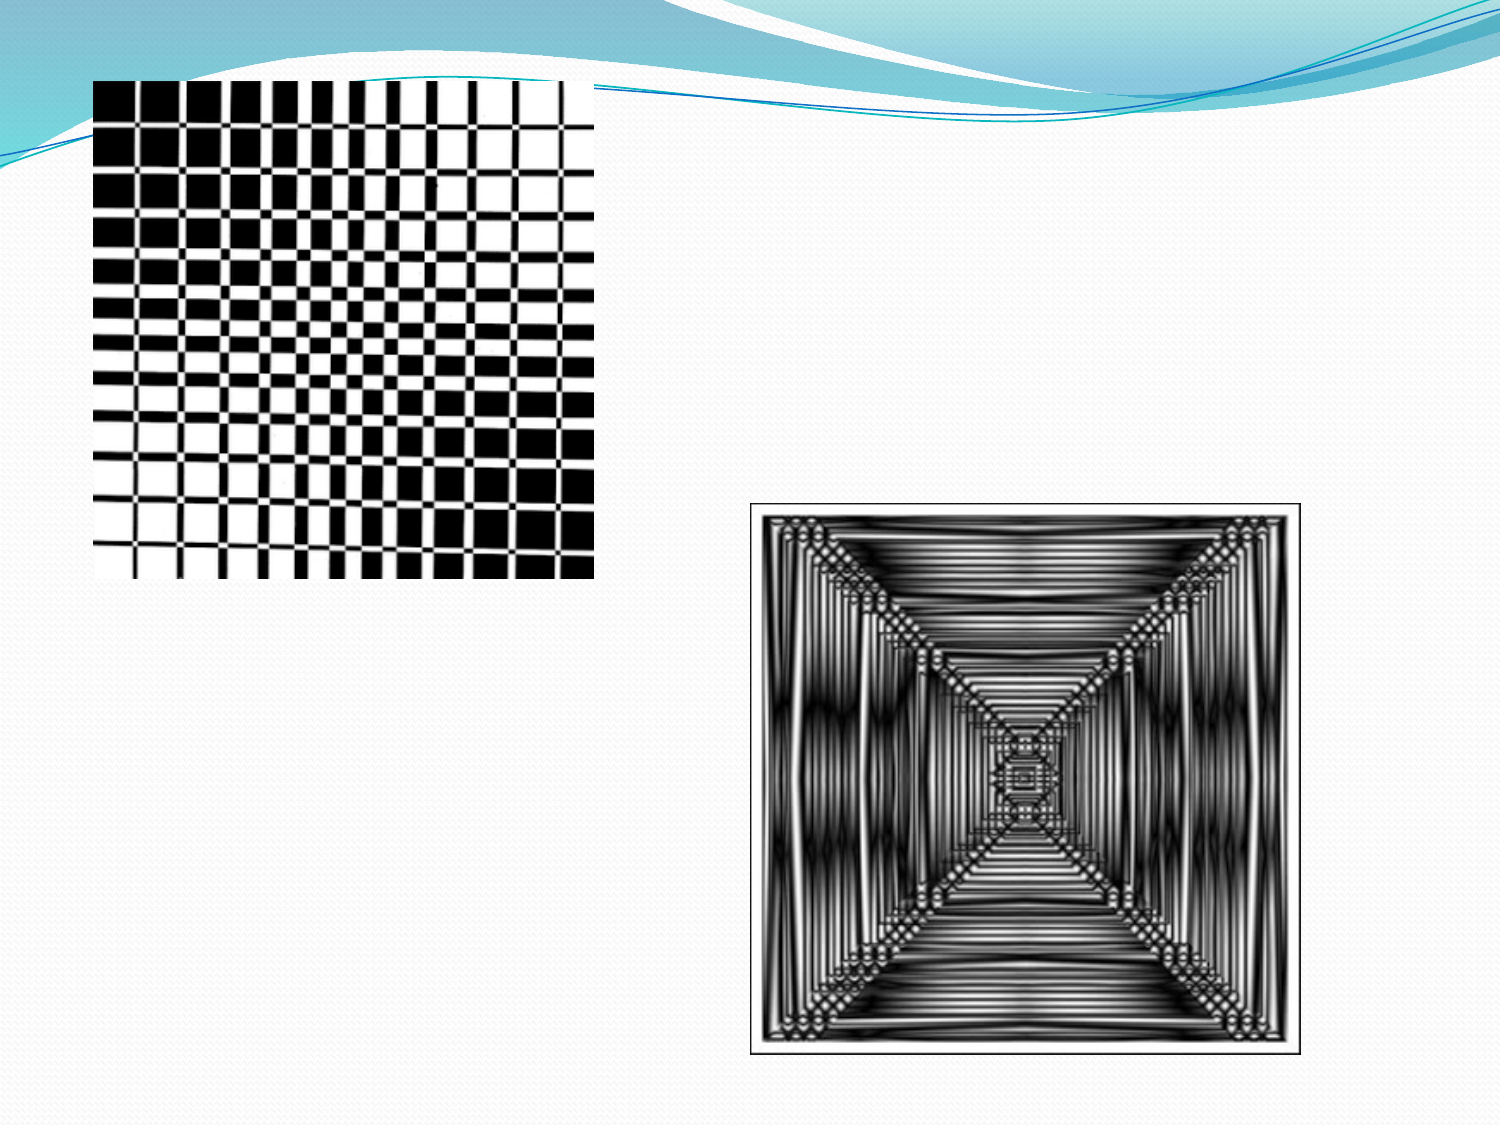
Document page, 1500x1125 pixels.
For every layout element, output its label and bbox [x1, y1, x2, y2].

picture [93, 81, 594, 580]
picture [749, 503, 1302, 1055]
